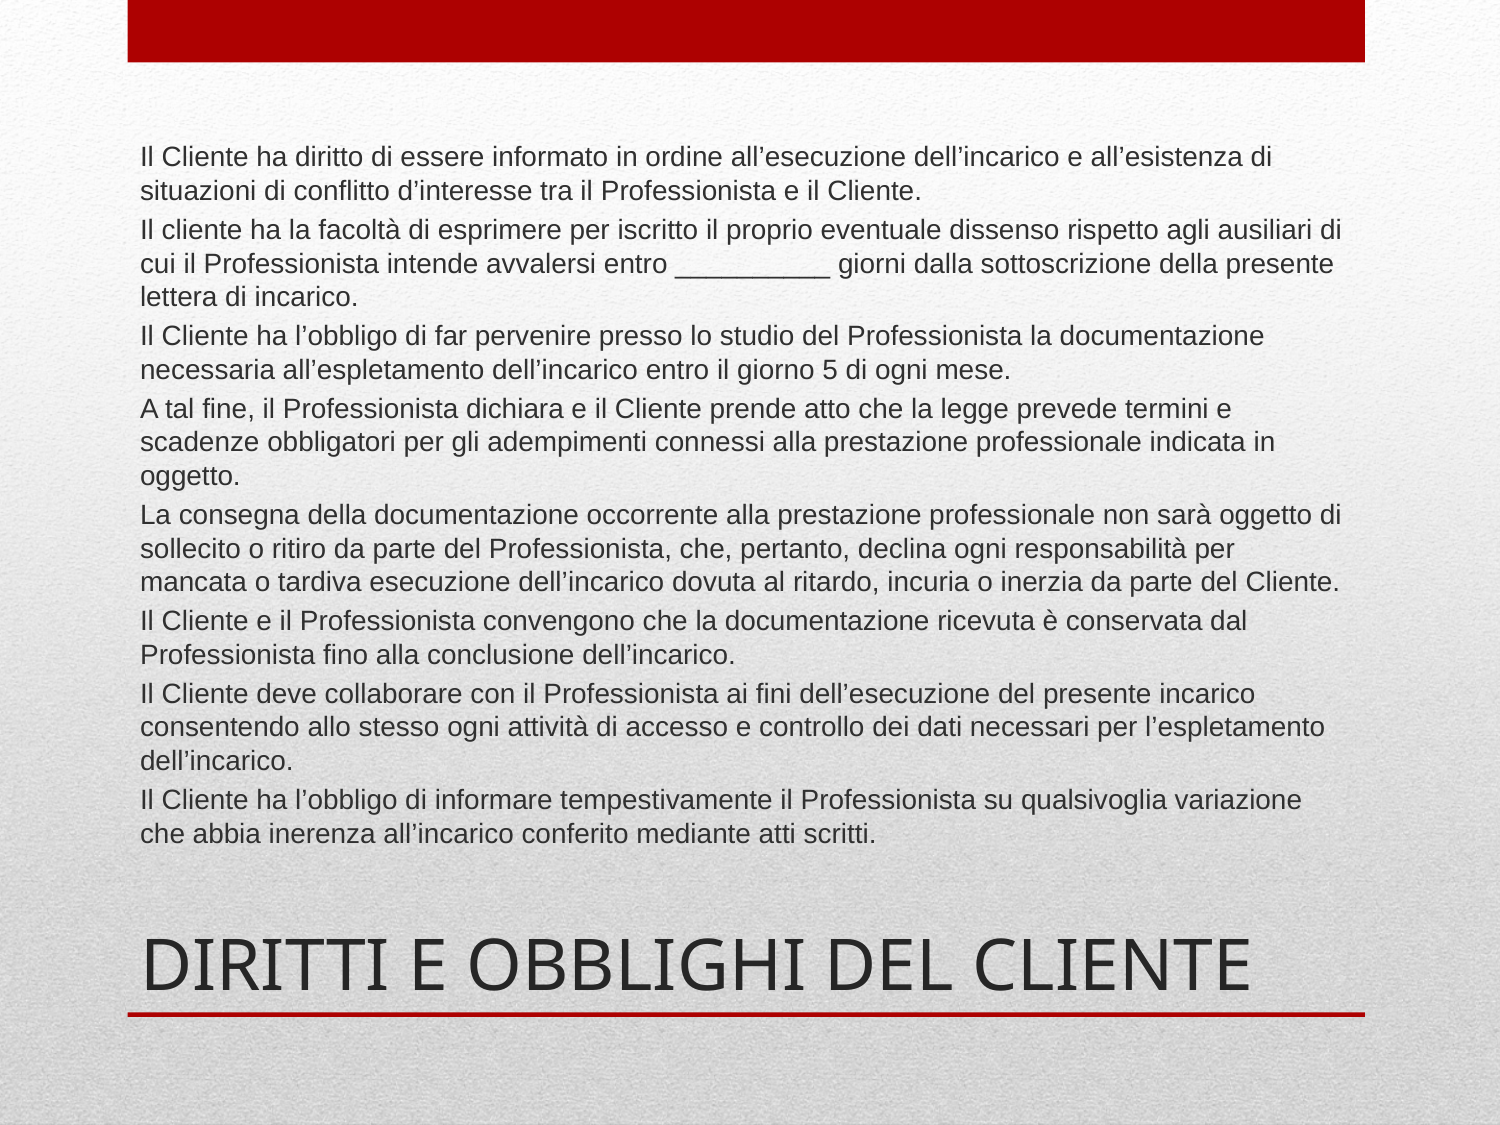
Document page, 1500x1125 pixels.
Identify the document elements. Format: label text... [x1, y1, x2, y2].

title DIRITTI E OBBLIGHI DEL CLIENTE [125, 875, 1337, 1013]
list Il Cliente ha diritto di essere informato in ordine all’esecuzione dell’incarico e all’esistenza di situazioni di conflitto d’interesse tra il Professionista e il Cliente. Il cliente ha la facoltà di esprimere per iscritto il proprio eventuale dissenso rispetto agli ausiliari di cui il Professionista intende avvalersi entro __________ giorni dalla sottoscrizione della presente lettera di incarico. Il Cliente ha l’obbligo di far pervenire presso lo studio del Professionista la documentazione necessaria all’espletamento dell’incarico entro il giorno 5 di ogni mese. A tal fine, il Professionista dichiara e il Cliente prende atto che la legge prevede termini e scadenze obbligatori per gli adempimenti connessi alla prestazione professionale indicata in oggetto. La consegna della documentazione occorrente alla prestazione professionale non sarà oggetto di sollecito o ritiro da parte del Professionista, che, pertanto, declina ogni responsabilità per mancata o tardiva esecuzione dell’incarico dovuta al ritardo, incuria o inerzia da parte del Cliente. Il Cliente e il Professionista convengono che la documentazione ricevuta è conservata dal Professionista fino alla conclusione dell’incarico. Il Cliente deve collaborare con il Professionista ai fini dell’esecuzione del presente incarico consentendo allo stesso ogni attività di accesso e controllo dei dati necessari per l’espletamento dell’incarico. Il Cliente ha l’obbligo di informare tempestivamente il Professionista su qualsivoglia variazione che abbia inerenza all’incarico conferito mediante atti scritti. [125, 112, 1363, 875]
